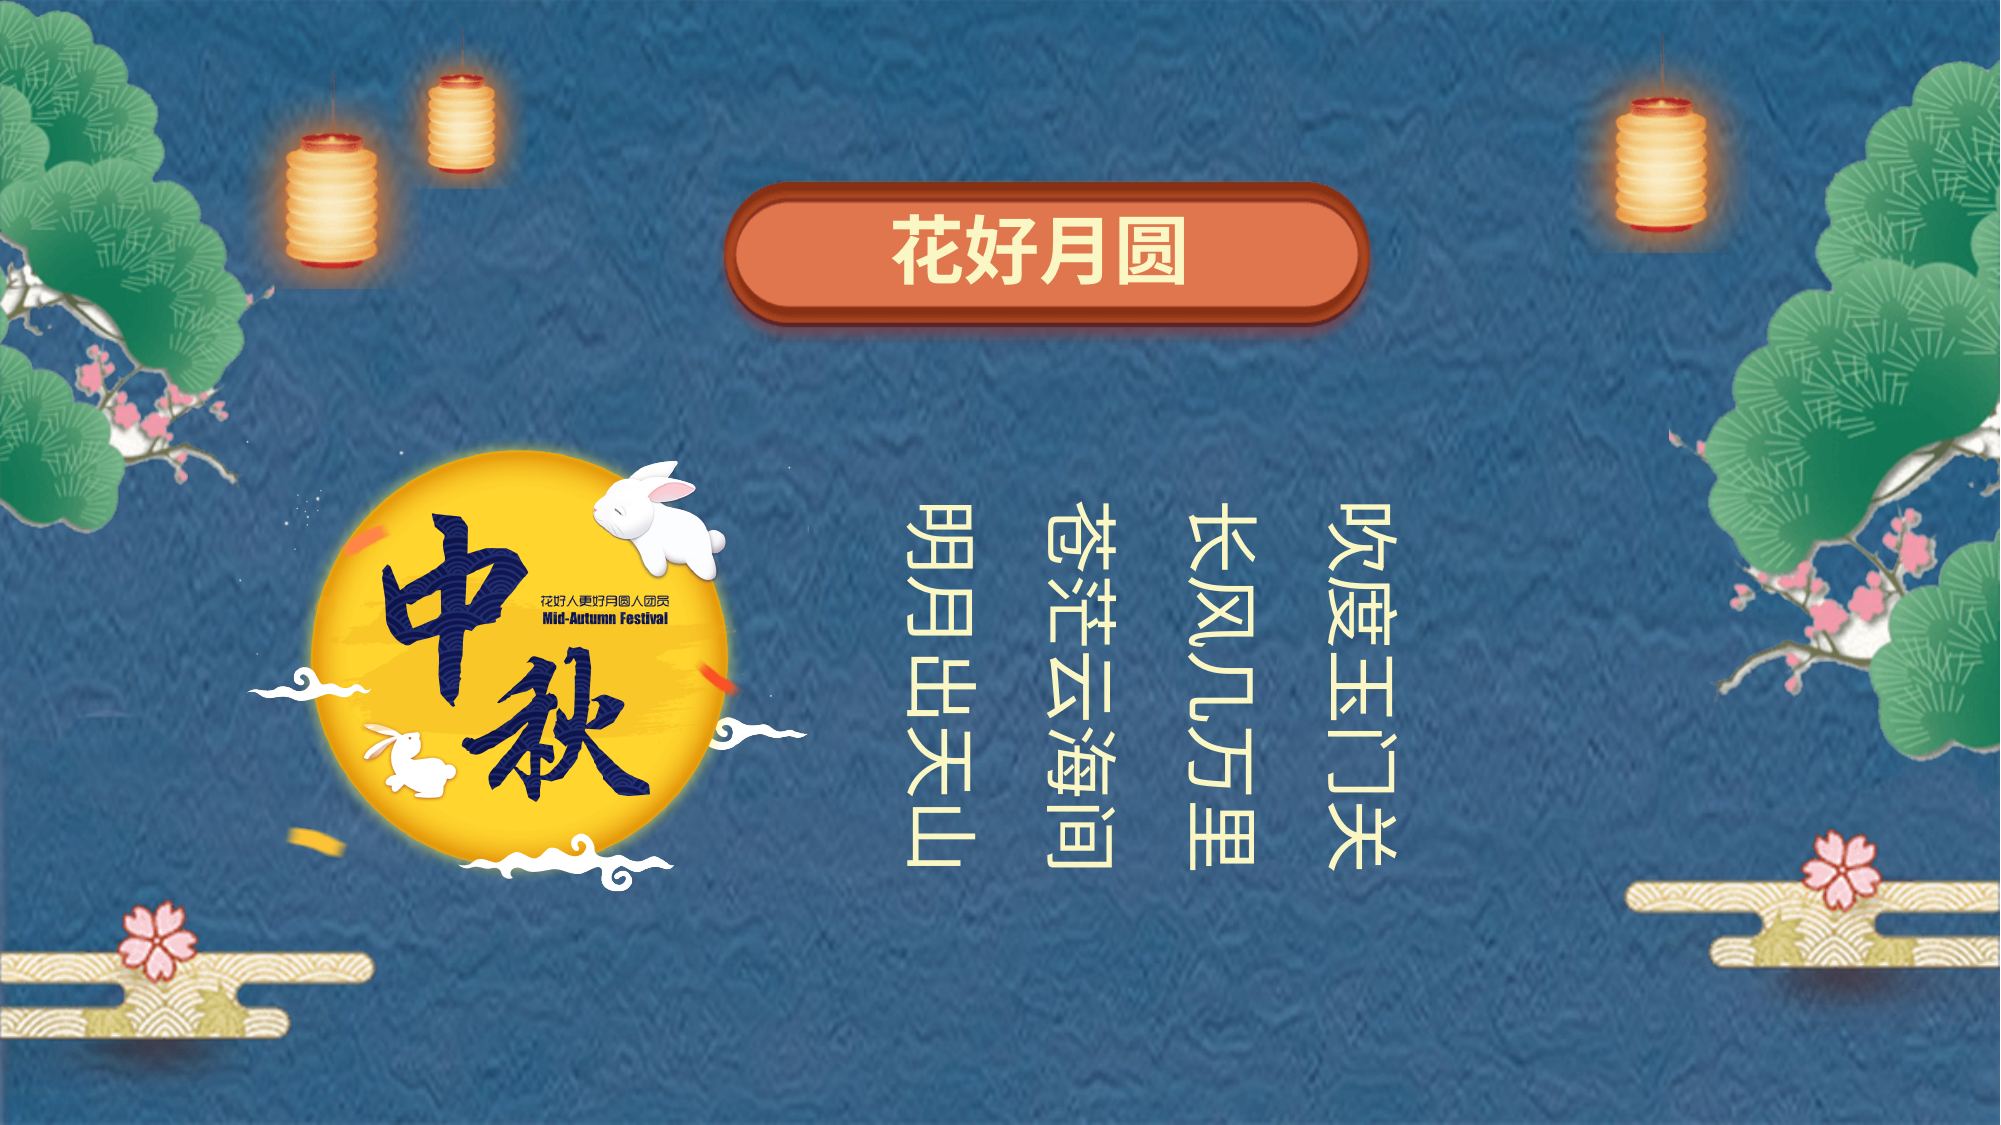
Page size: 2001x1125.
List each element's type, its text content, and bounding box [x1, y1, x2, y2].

picture [0, 0, 2000, 1125]
text_box 苍茫云海间 [1015, 484, 1137, 1101]
text_box 长风几万里 [1155, 484, 1277, 1101]
text_box 明月出天山 [874, 484, 997, 1101]
text_box 吹度玉门关 [1295, 484, 1417, 1101]
